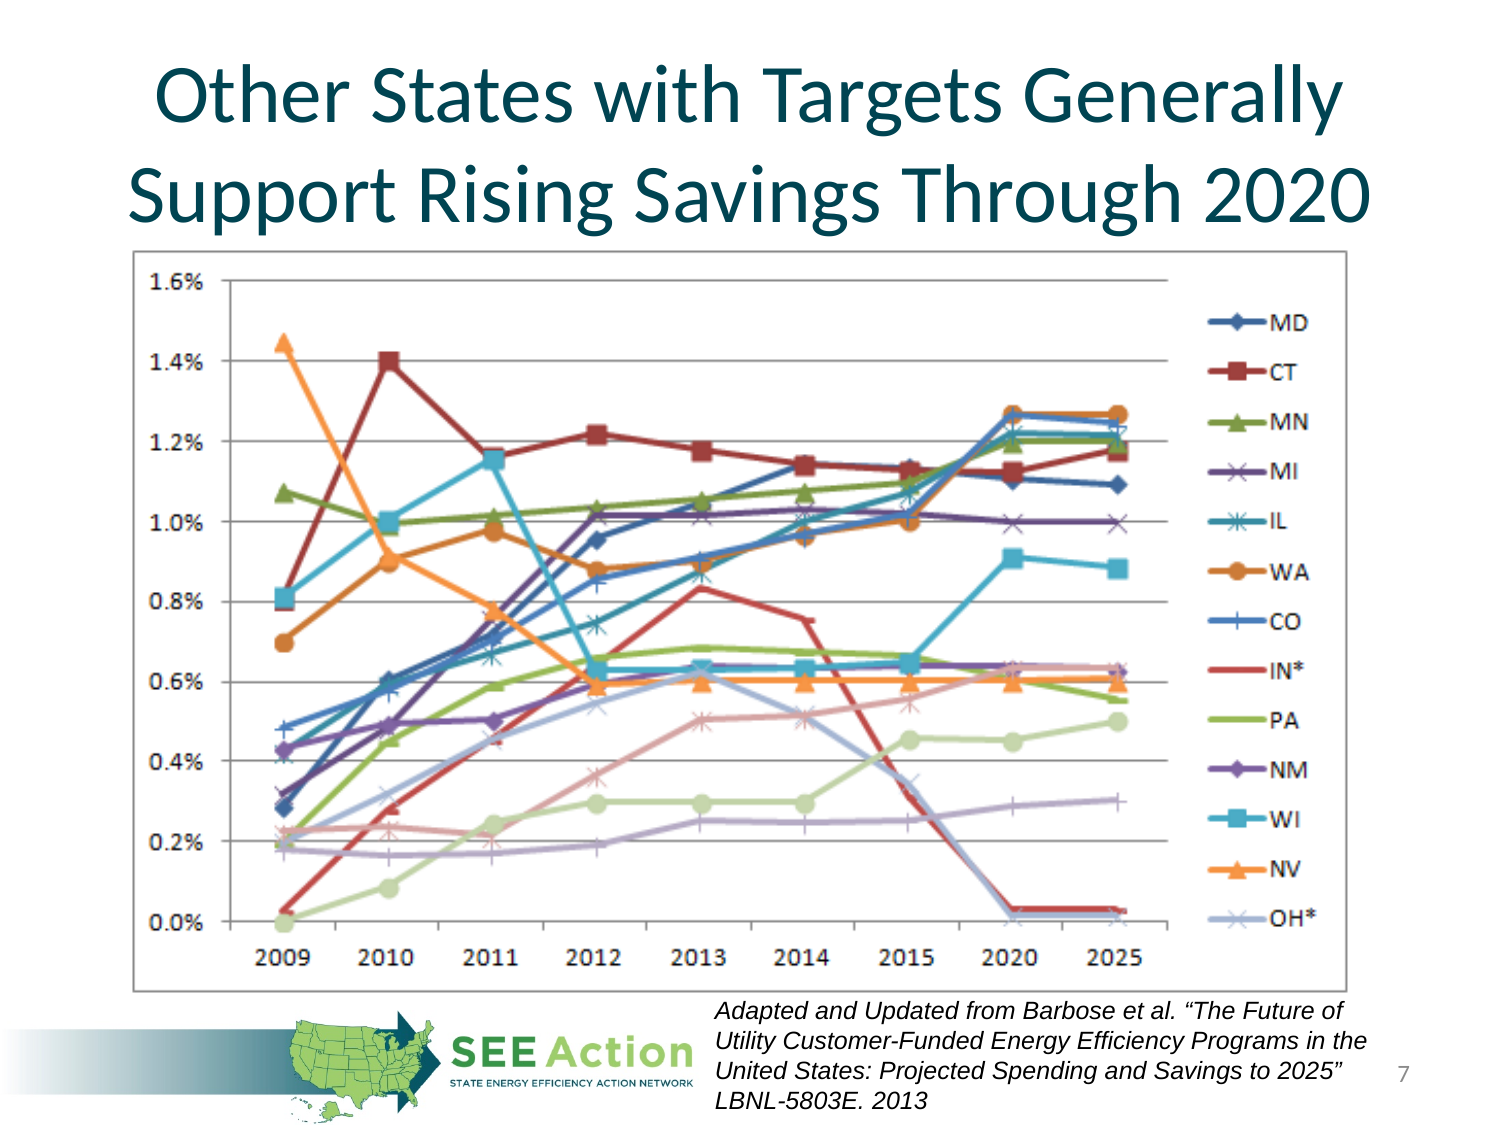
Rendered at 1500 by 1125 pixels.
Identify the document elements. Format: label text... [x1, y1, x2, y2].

text_box Adapted and Updated from Barbose et al. “The Future of Utility Customer-Funded Energy Efficiency Programs in the United States: Projected Spending and Savings to 2025” LBNL-5803E. 2013 [699, 987, 1400, 1122]
picture [0, 1010, 713, 1125]
slide_number 6 [1400, 1042, 1425, 1103]
title Other States with Targets Generally Support Rising Savings Through 2020 [74, 44, 1426, 233]
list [131, 249, 1351, 996]
